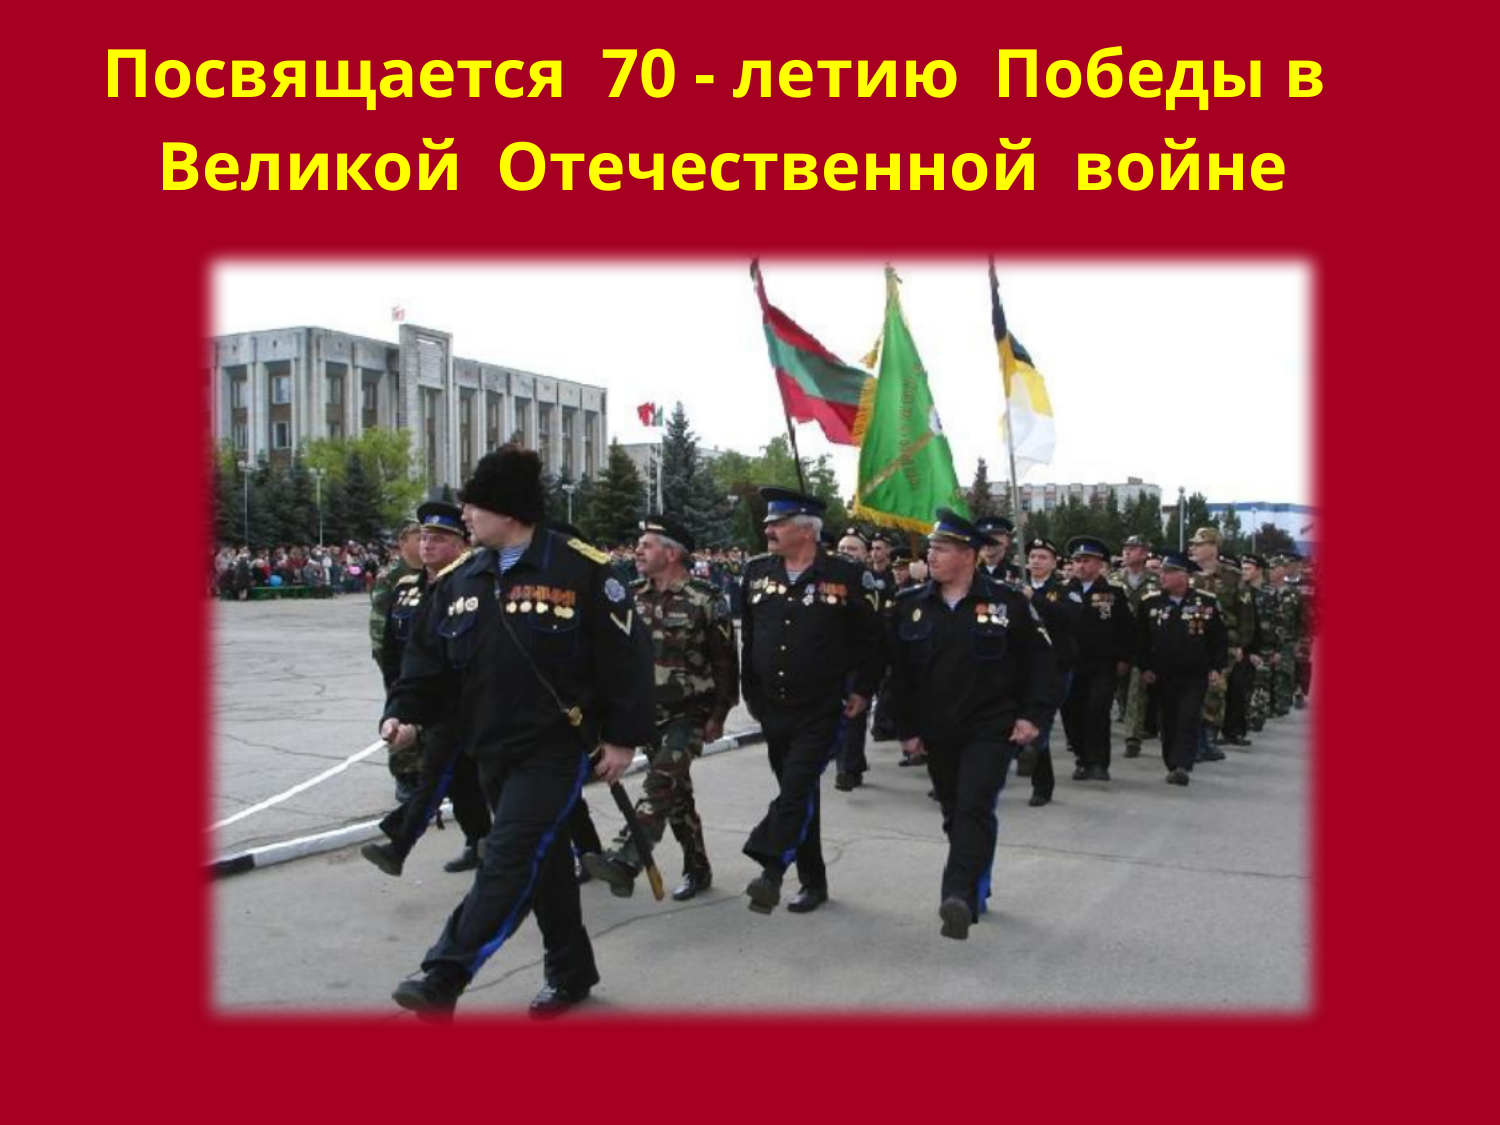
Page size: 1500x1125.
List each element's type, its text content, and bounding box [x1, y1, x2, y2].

list Посвящается 70 - летию Победы в Великой Отечественной войне [0, 23, 1448, 421]
picture [195, 244, 1329, 1032]
